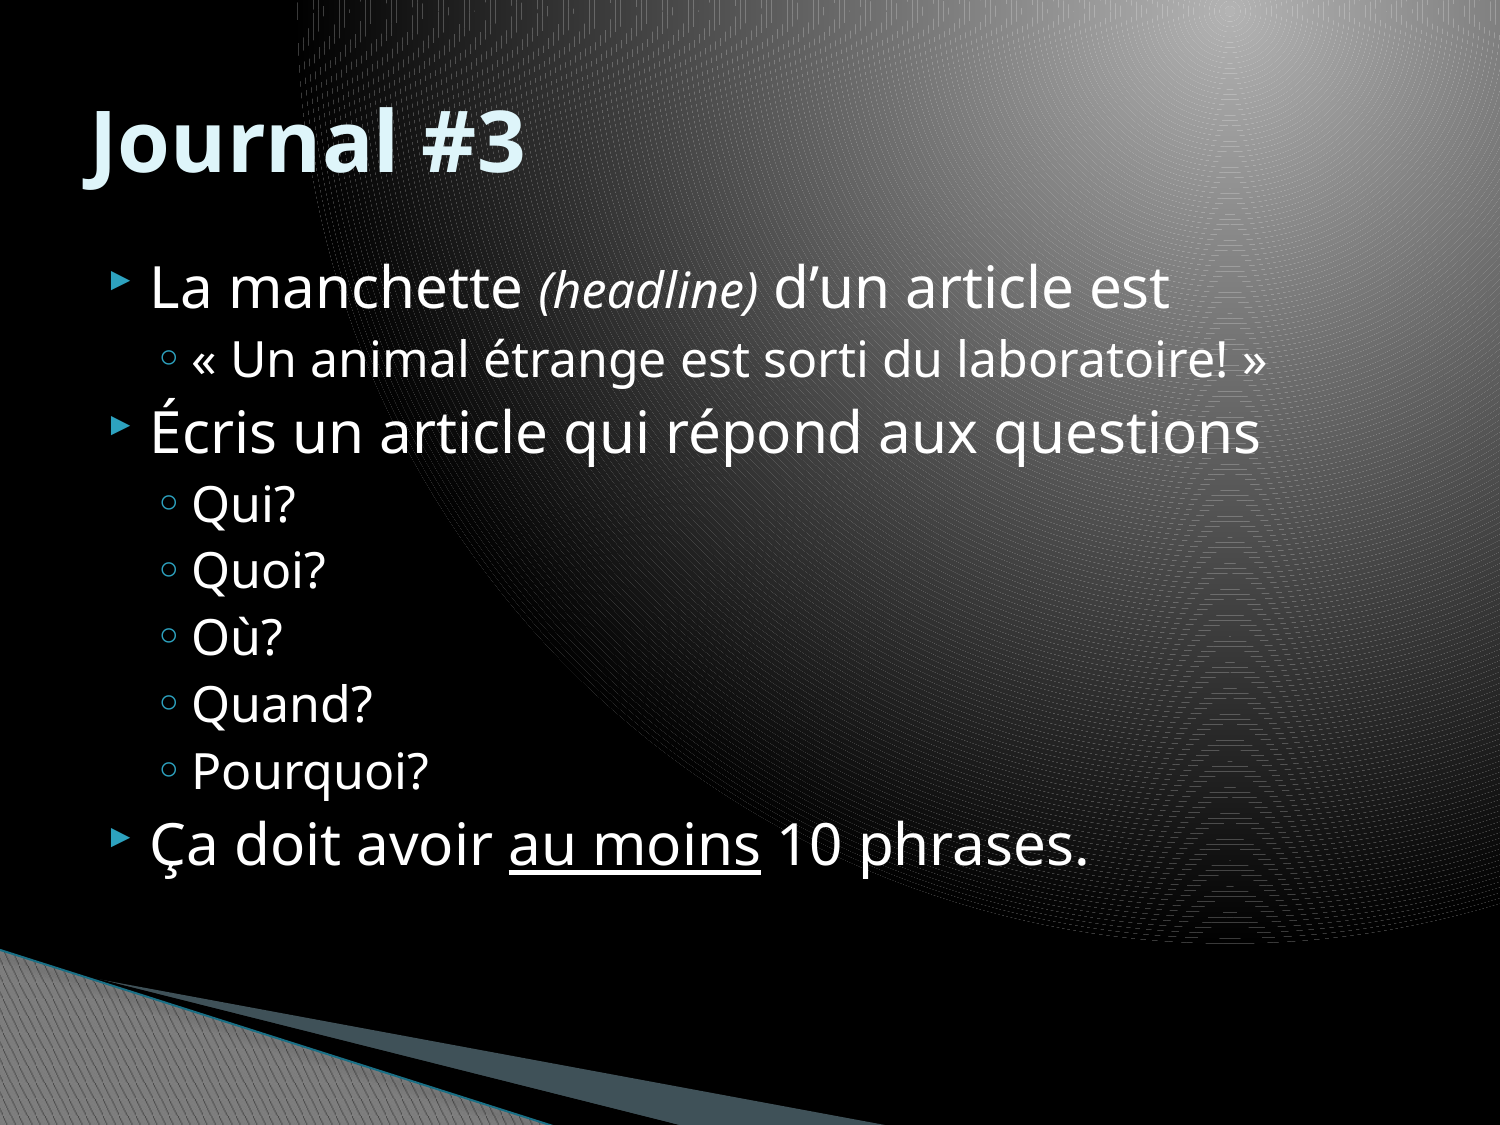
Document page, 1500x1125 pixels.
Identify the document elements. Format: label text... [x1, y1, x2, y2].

picture [0, 952, 543, 1125]
title Journal #3 [75, 45, 1425, 233]
list La manchette (headline) d’un article est « Un animal étrange est sorti du laboratoire! » Écris un article qui répond aux questions Qui? Quoi? Où? Quand? Pourquoi? Ça doit avoir au moins 10 phrases. [75, 243, 1438, 986]
